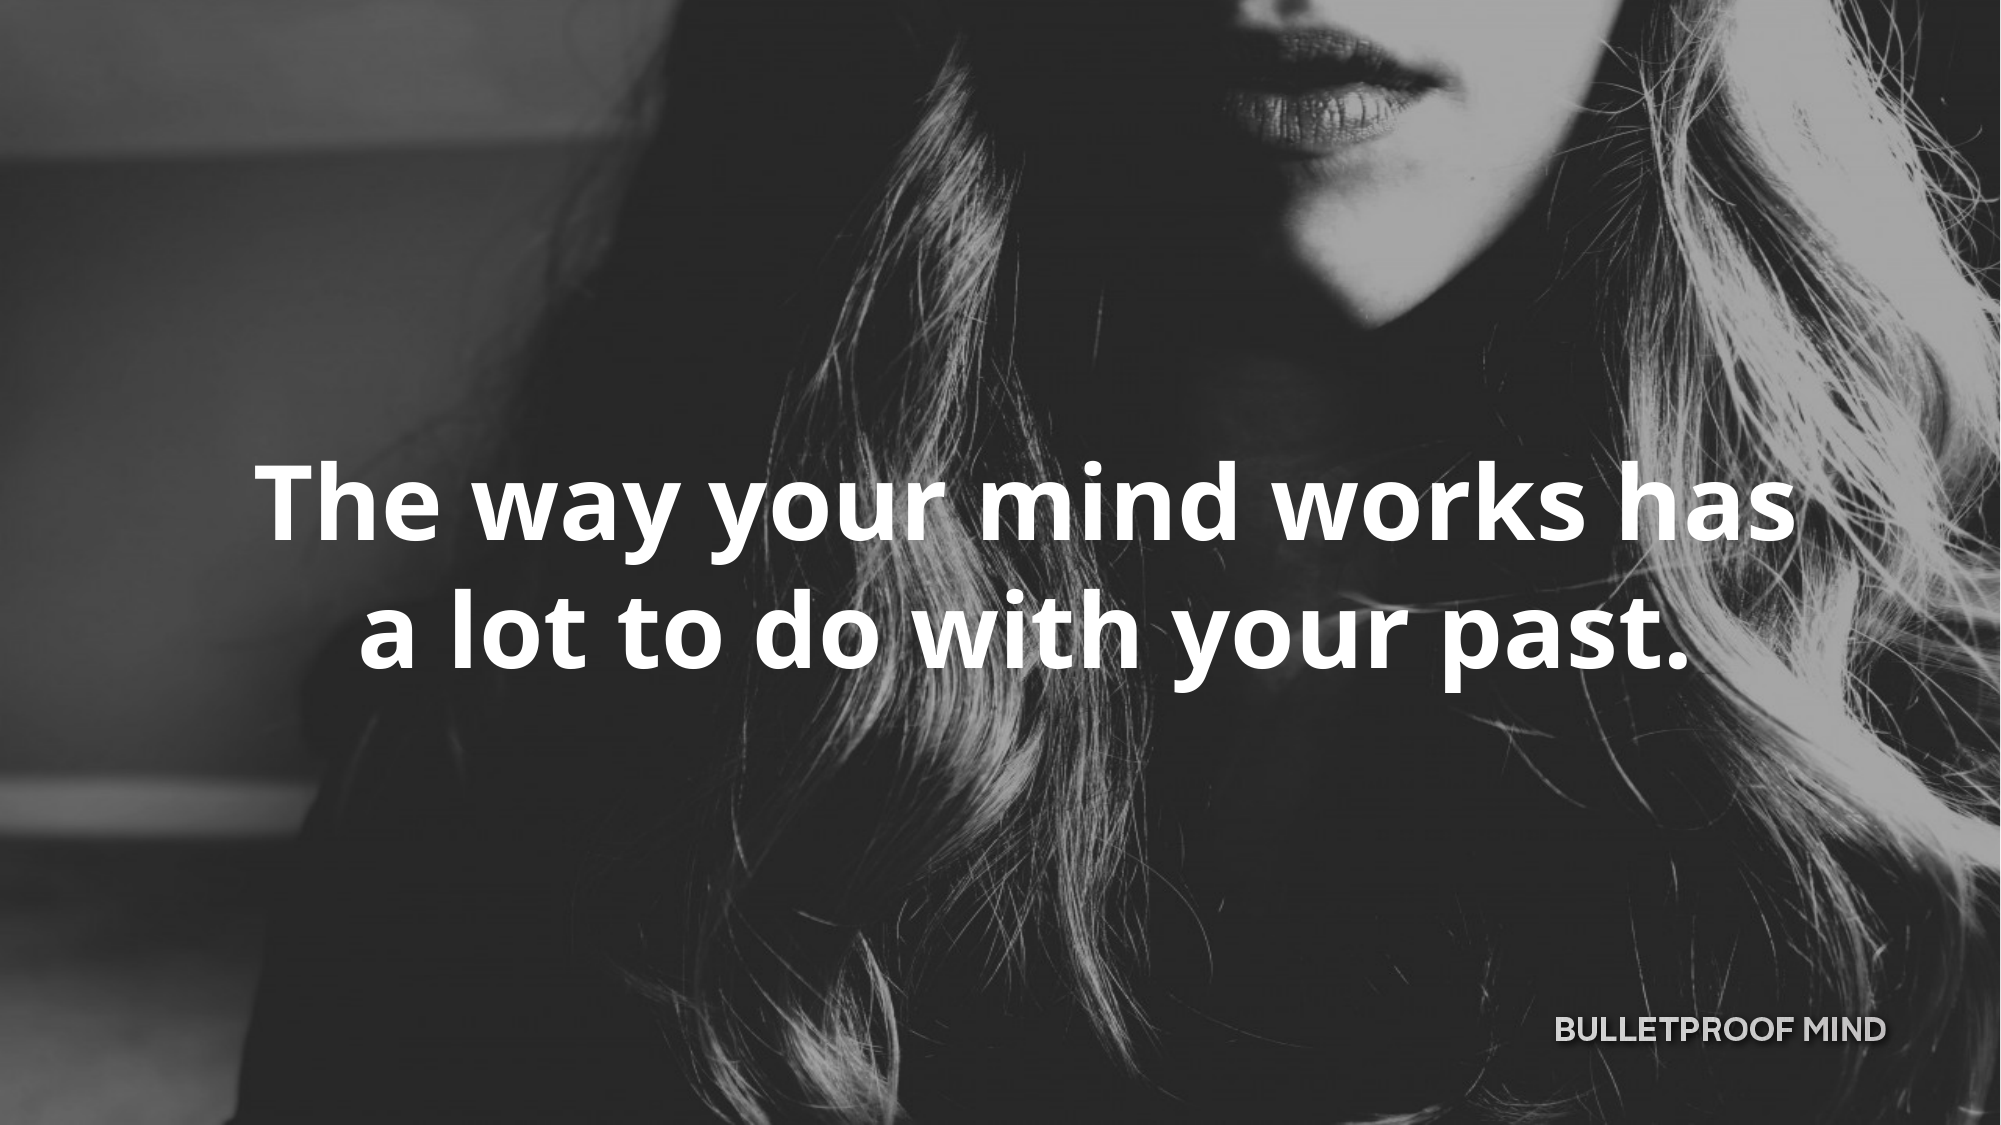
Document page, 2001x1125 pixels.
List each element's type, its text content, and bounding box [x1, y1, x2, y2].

picture [0, 0, 2001, 1125]
title The way your mind works has a lot to do with your past. [217, 275, 1835, 702]
